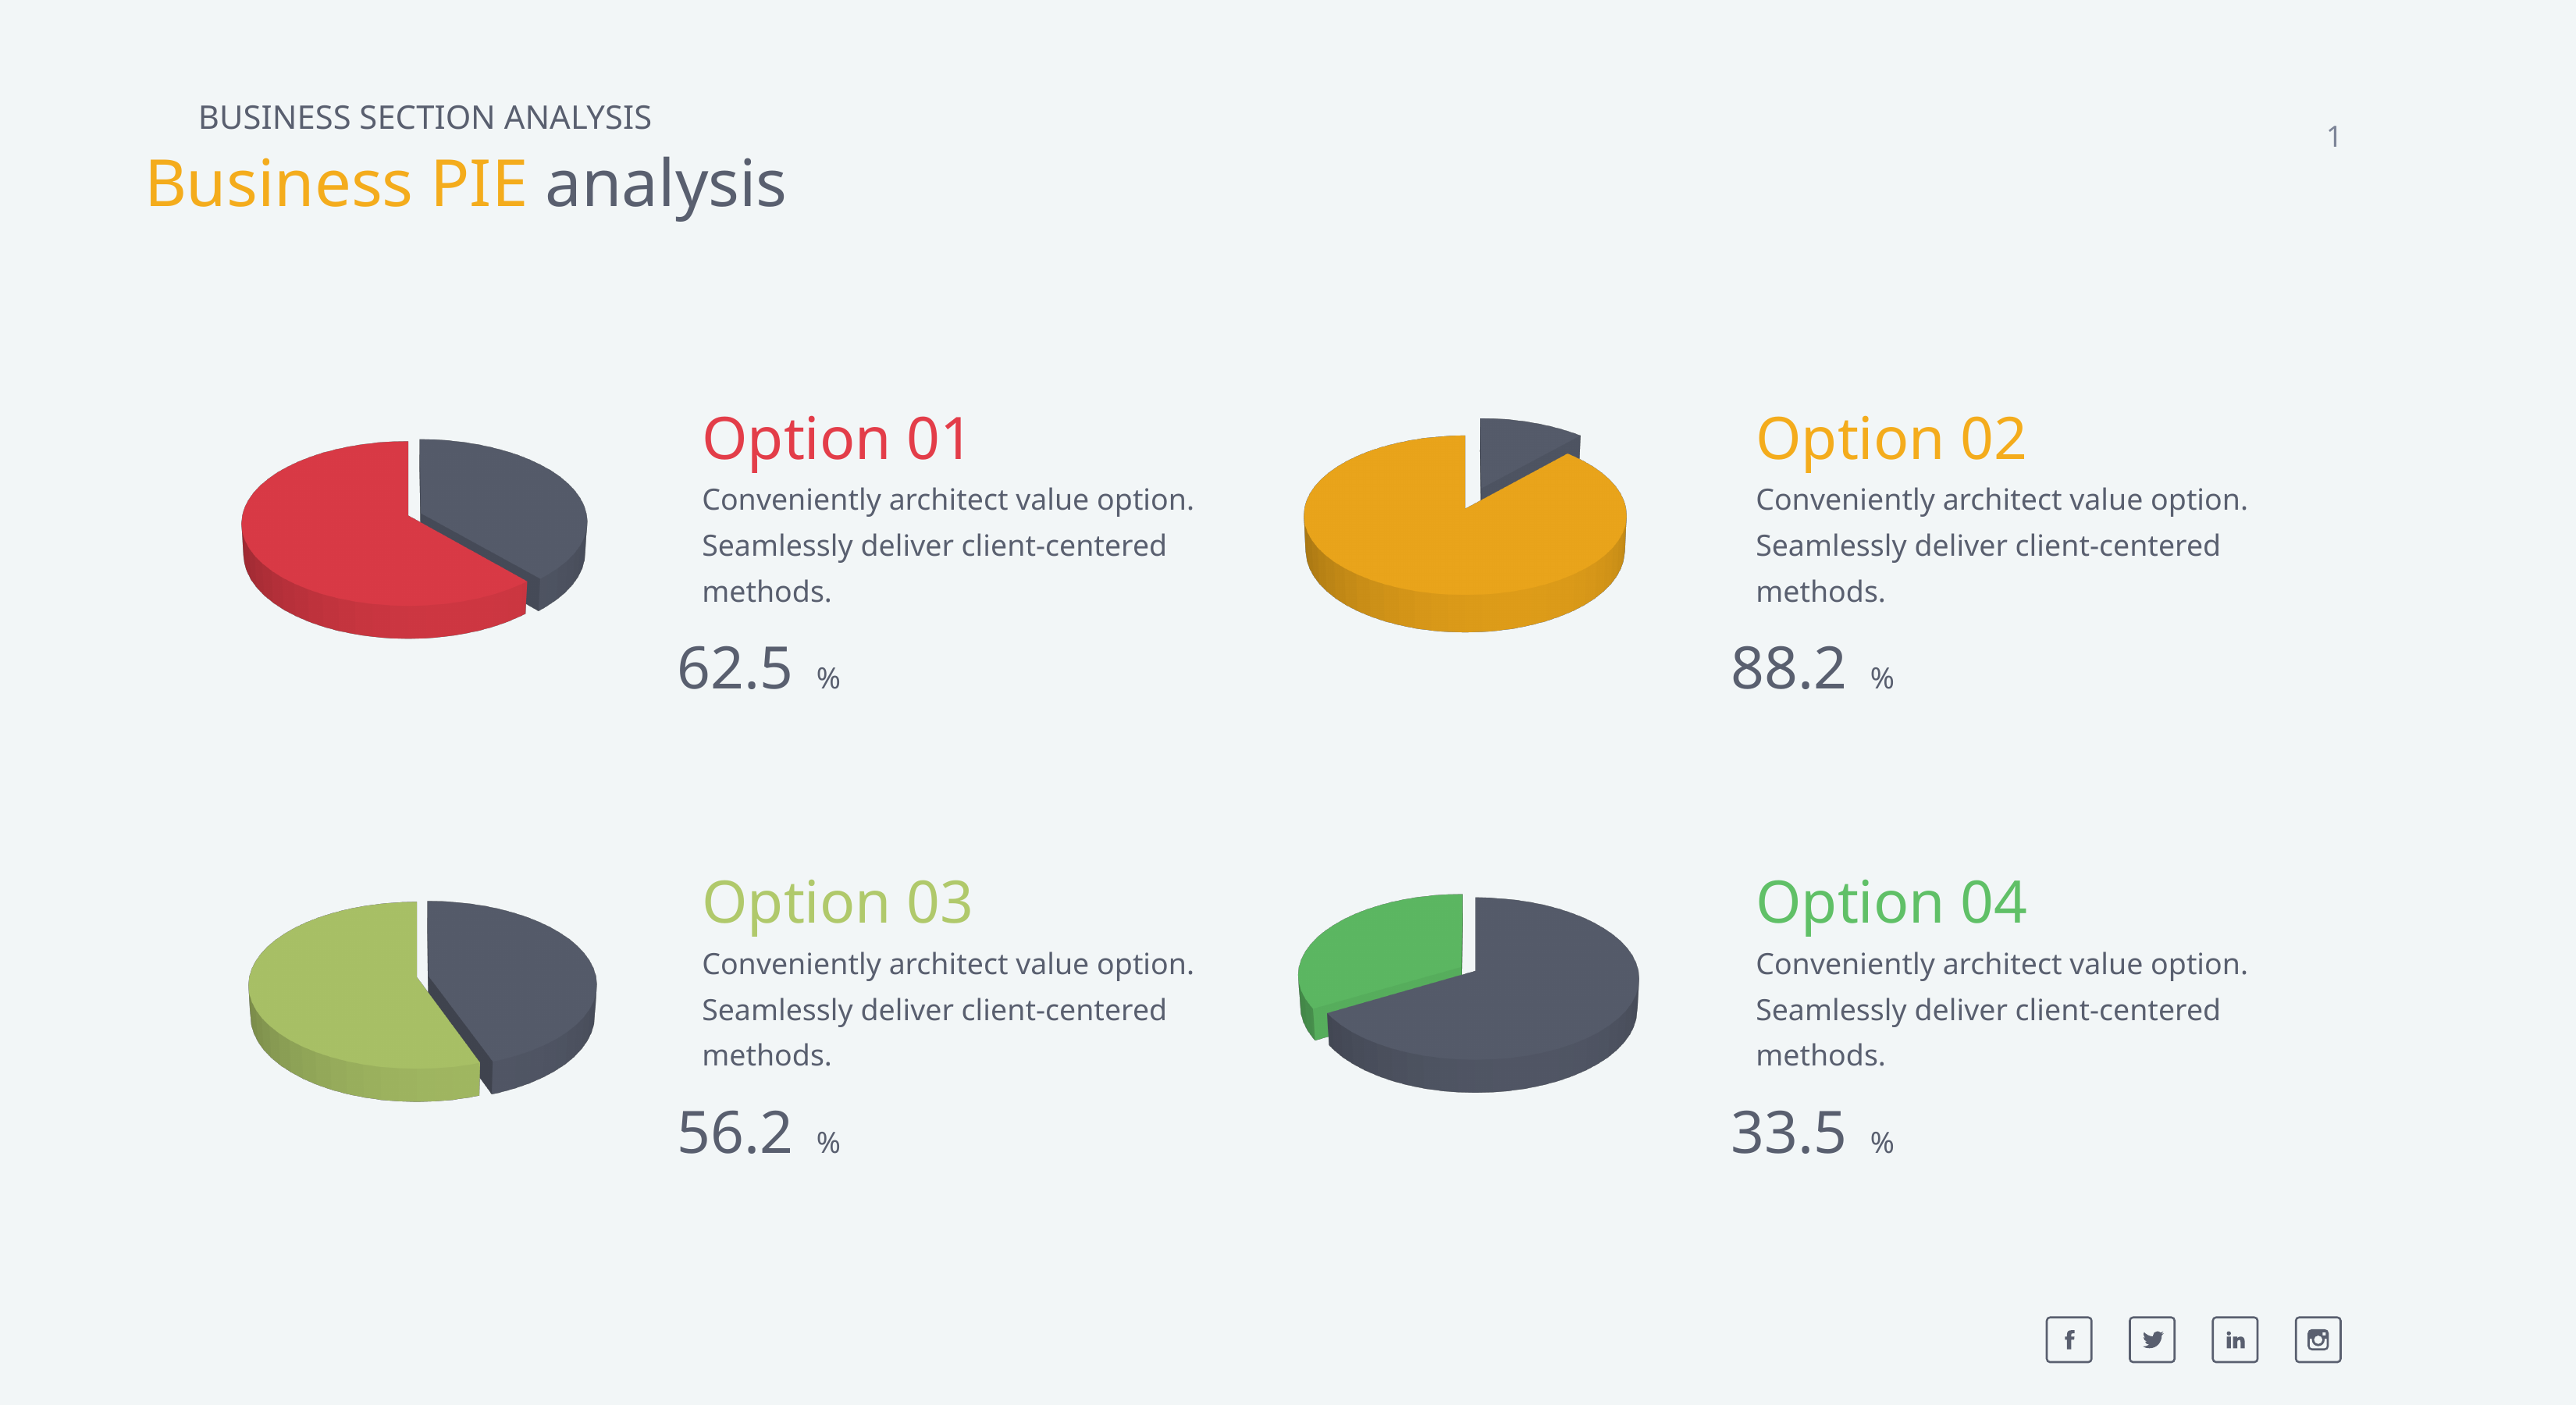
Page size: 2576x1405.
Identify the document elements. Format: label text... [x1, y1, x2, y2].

text_box Option 04 Conveniently architect value option. Seamlessly deliver client-centered methods. [1744, 838, 2279, 1078]
chart [1226, 345, 1705, 732]
text_box 33.5 % [1719, 1059, 1906, 1177]
slide_number 1 [2279, 100, 2355, 175]
chart [208, 833, 626, 1173]
text_box Option 02 Conveniently architect value option. Seamlessly deliver client-centered methods. [1744, 373, 2279, 614]
chart [199, 371, 617, 712]
text_box Option 01 Conveniently architect value option. Seamlessly deliver client-centered methods. [690, 373, 1225, 614]
text_box BUSINESS SECTION ANALYSIS [187, 90, 664, 135]
text_box Business PIE analysis [133, 135, 799, 226]
chart [1266, 826, 1685, 1167]
text_box 56.2 % [665, 1059, 852, 1177]
text_box 62.5 % [665, 595, 852, 713]
text_box 88.2 % [1719, 595, 1906, 713]
text_box Option 03 Conveniently architect value option. Seamlessly deliver client-centered methods. [690, 838, 1225, 1078]
